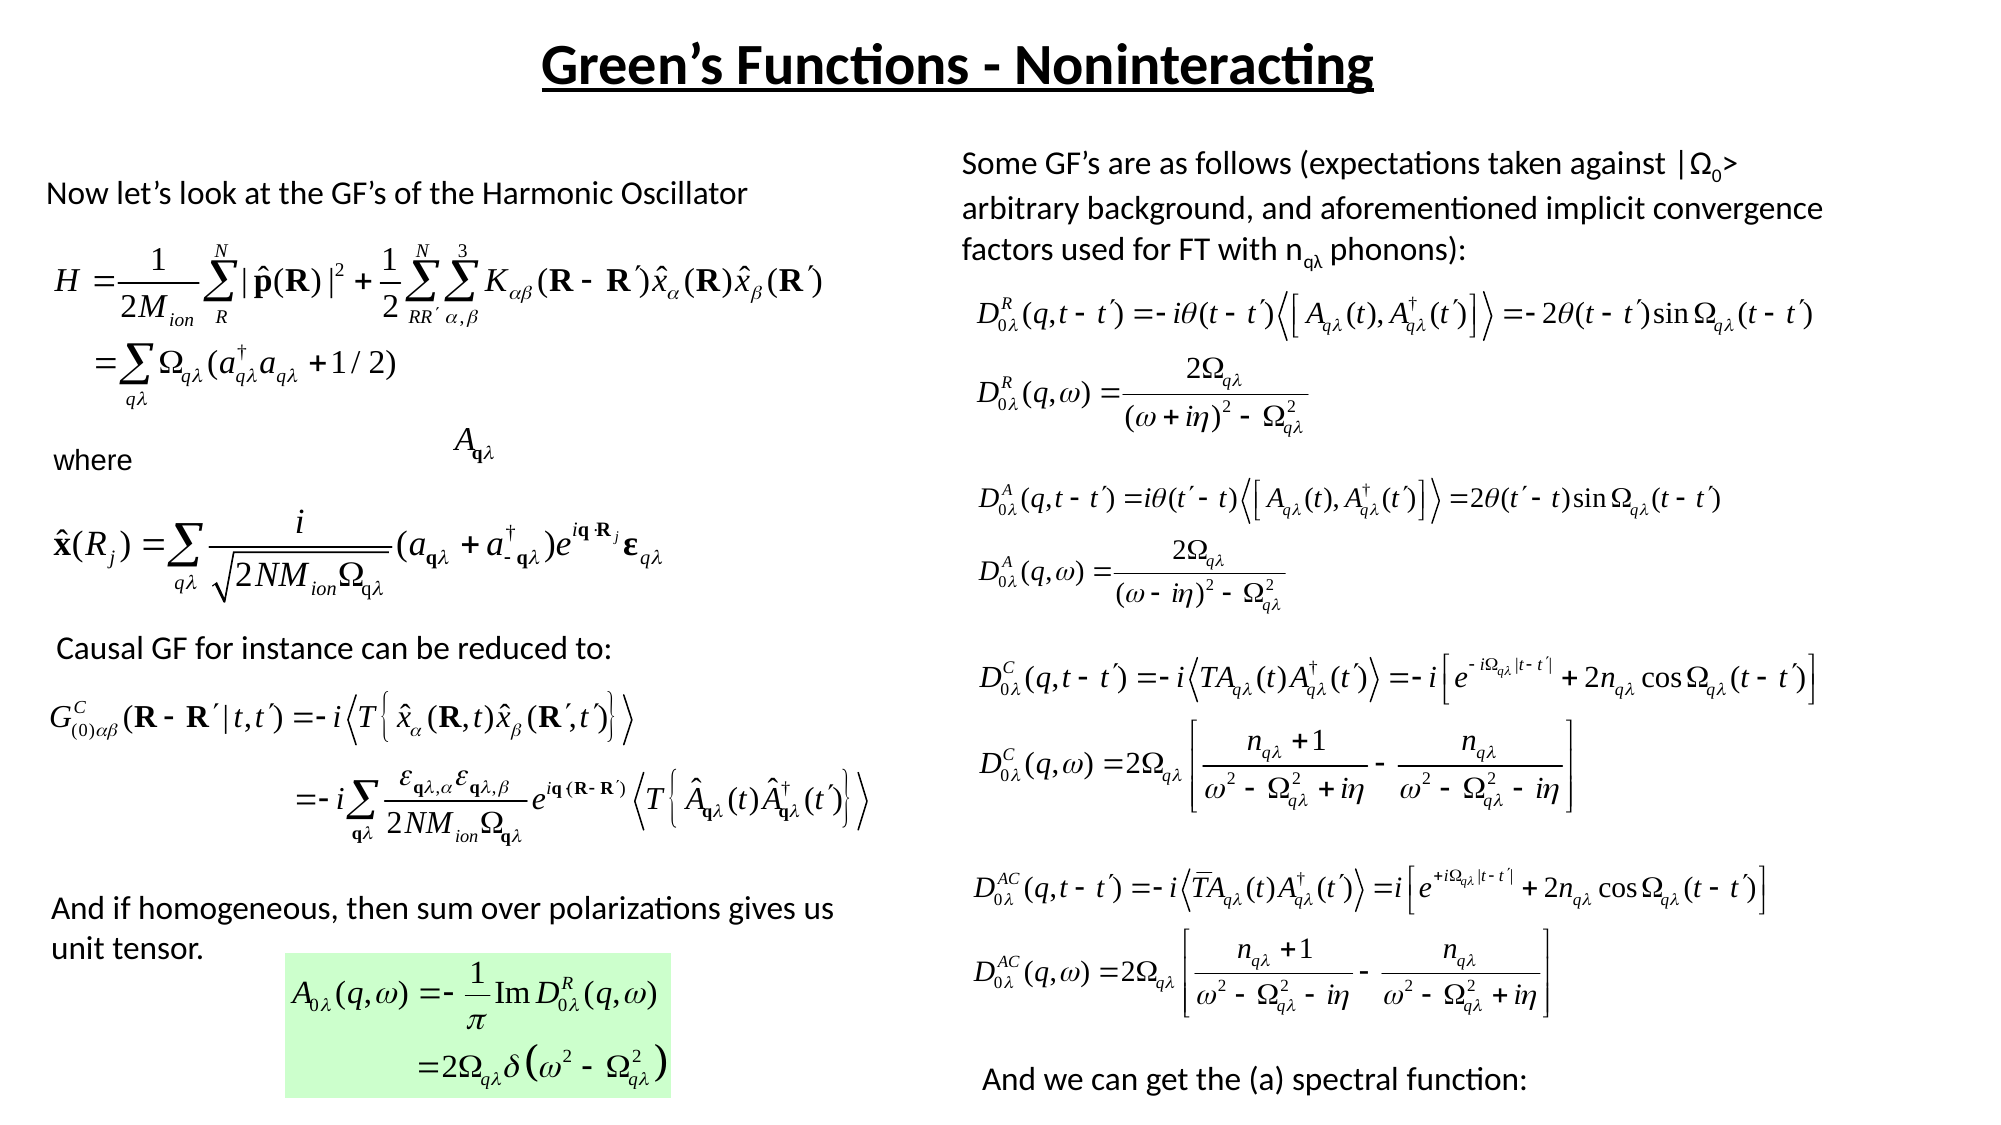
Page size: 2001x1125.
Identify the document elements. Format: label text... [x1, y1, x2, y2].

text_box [48, 236, 831, 416]
text_box where [38, 433, 149, 484]
text_box Causal GF for instance can be reduced to: [41, 619, 629, 674]
text_box Green’s Functions - Noninteracting [526, 18, 1421, 104]
text_box Some GF’s are as follows (expectations taken against |Ω0> arbitrary background, and aforementioned implicit convergence factors used for FT with nqλ phonons): [947, 133, 1871, 280]
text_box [971, 285, 1817, 444]
text_box And if homogeneous, then sum over polarizations gives us unit tensor. [36, 878, 877, 974]
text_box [968, 860, 1777, 1024]
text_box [447, 417, 501, 471]
text_box And we can get the (a) spectral function: [967, 1049, 1555, 1105]
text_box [45, 688, 875, 853]
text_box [973, 648, 1826, 818]
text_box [284, 952, 672, 1098]
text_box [48, 499, 671, 609]
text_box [973, 472, 1727, 620]
text_box Now let’s look at the GF’s of the Harmonic Oscillator [31, 164, 792, 219]
